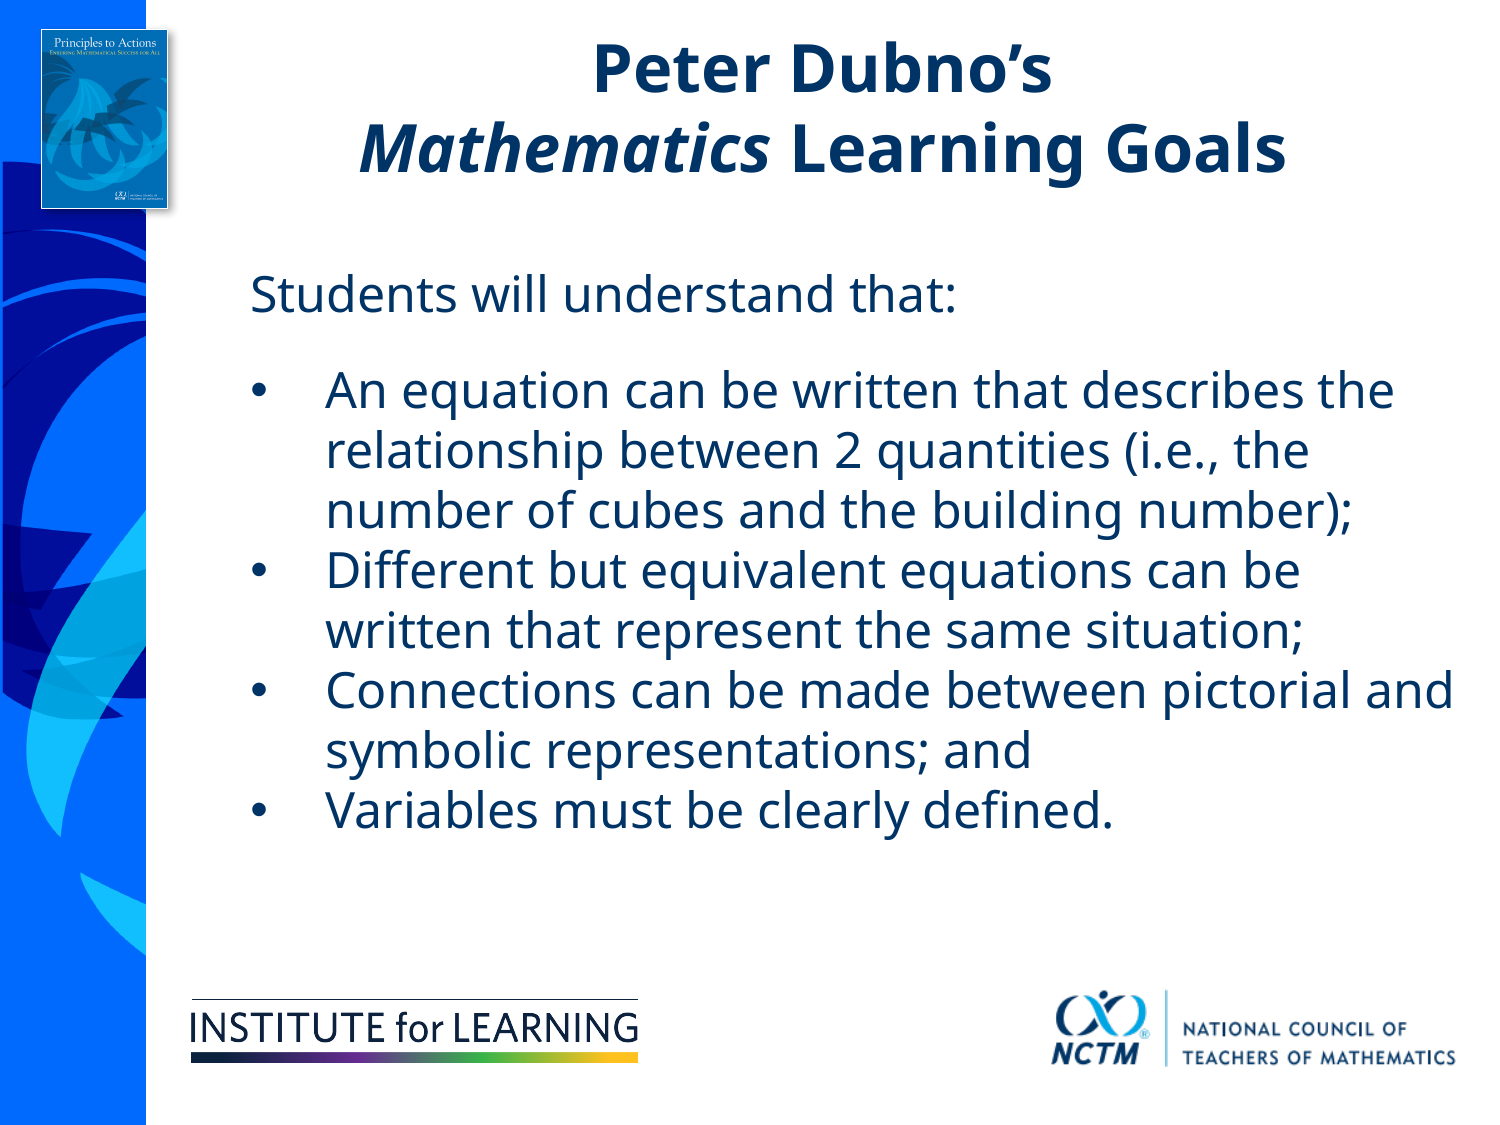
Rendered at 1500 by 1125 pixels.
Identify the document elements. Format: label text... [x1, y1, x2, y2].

text_box Students will understand that: An equation can be written that describes the relationship between 2 quantities (i.e., the number of cubes and the building number); Different but equivalent equations can be written that represent the same situation; Connections can be made between pictorial and symbolic representations; and Variables must be clearly defined. [235, 255, 1474, 1017]
text_box Peter Dubno’s Mathematics Learning Goals [178, 52, 1500, 159]
picture [0, 0, 168, 1125]
picture [1034, 969, 1474, 1085]
picture [190, 999, 639, 1063]
